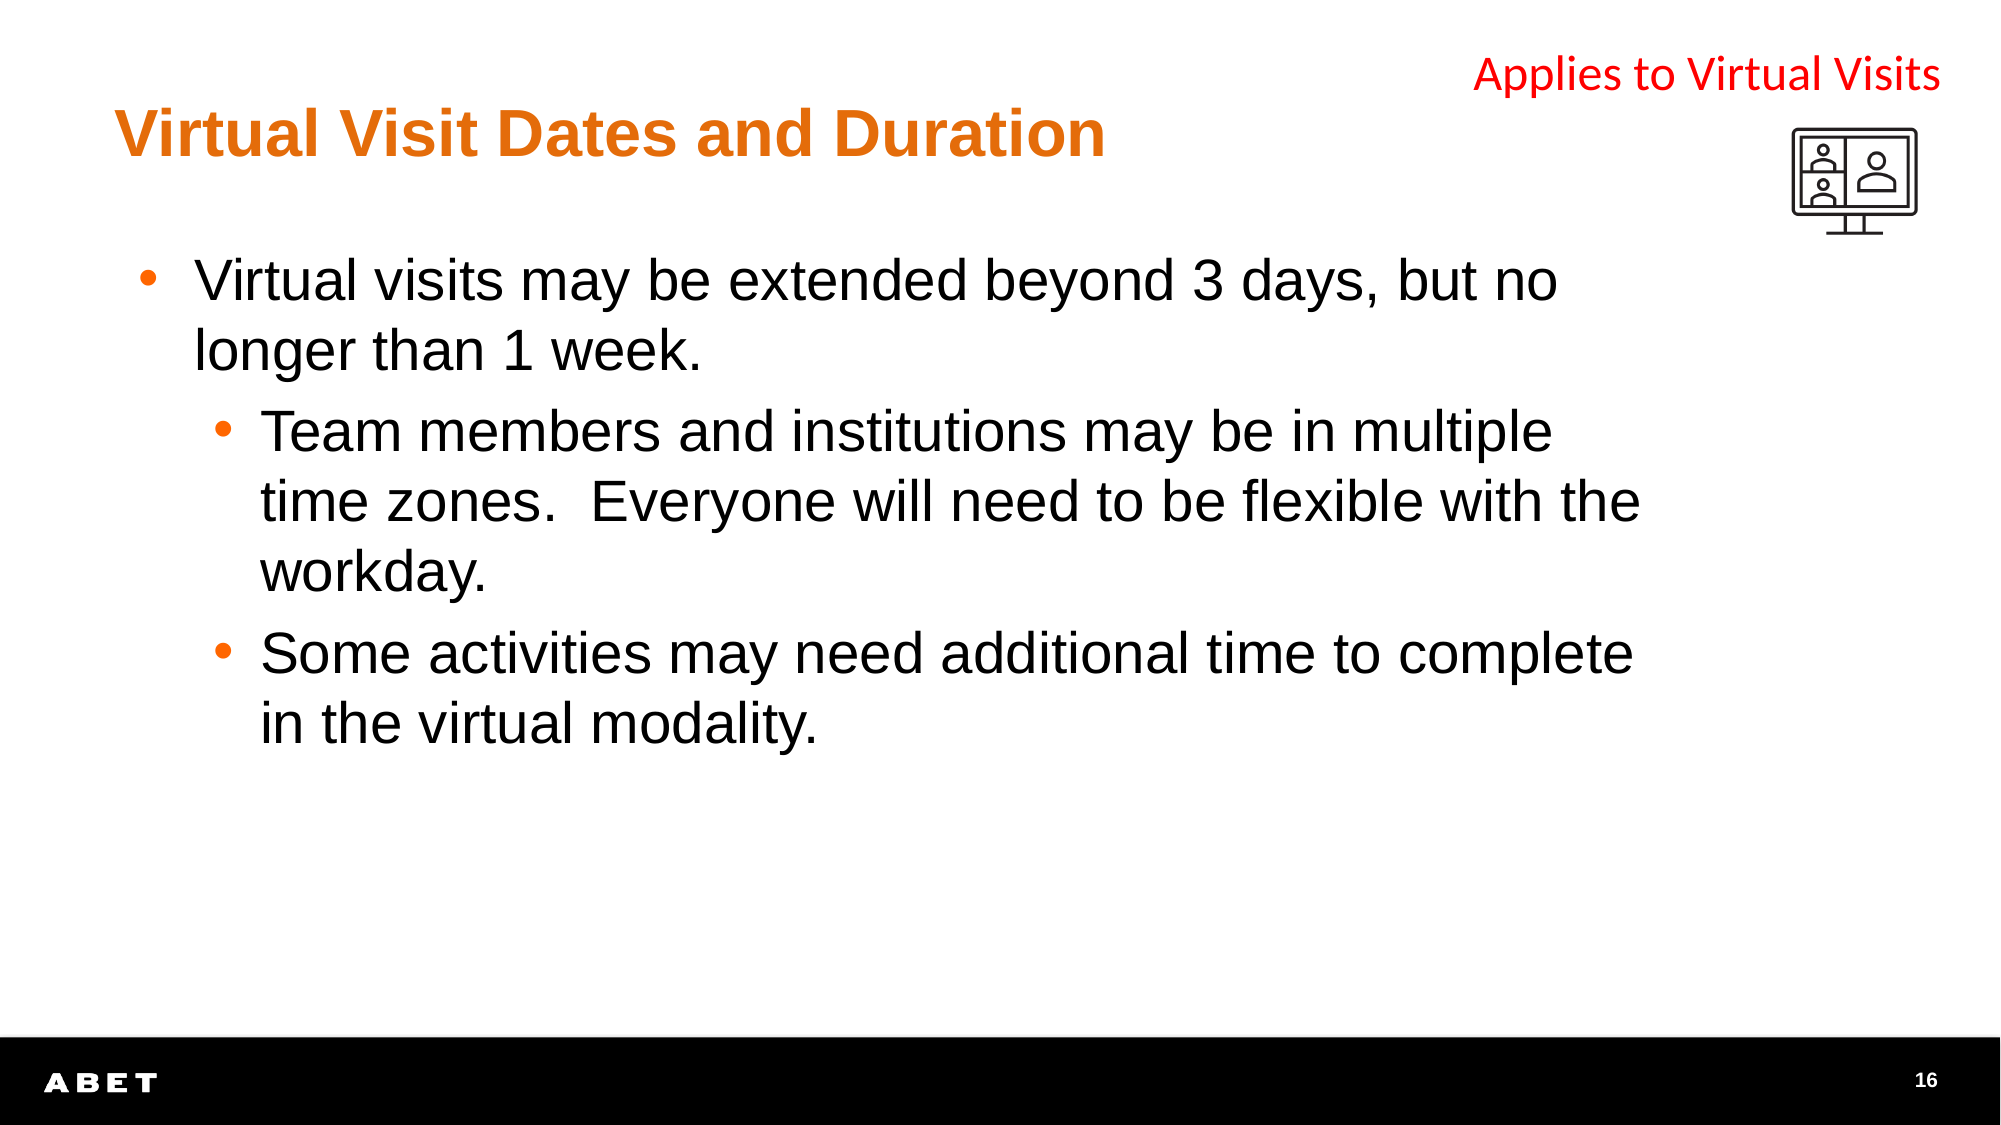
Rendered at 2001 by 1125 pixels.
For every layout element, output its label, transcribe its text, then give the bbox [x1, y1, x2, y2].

text_box Applies to Virtual Visits [1458, 32, 1957, 108]
picture [1779, 103, 1930, 255]
list Virtual visits may be extended beyond 3 days, but no longer than 1 week. Team members and institutions may be in multiple time zones. Everyone will need to be flexible with the workday. Some activities may need additional time to complete in the virtual modality. [123, 234, 1686, 994]
title Virtual Visit Dates and Duration [99, 82, 1774, 213]
picture [16, 1052, 184, 1113]
